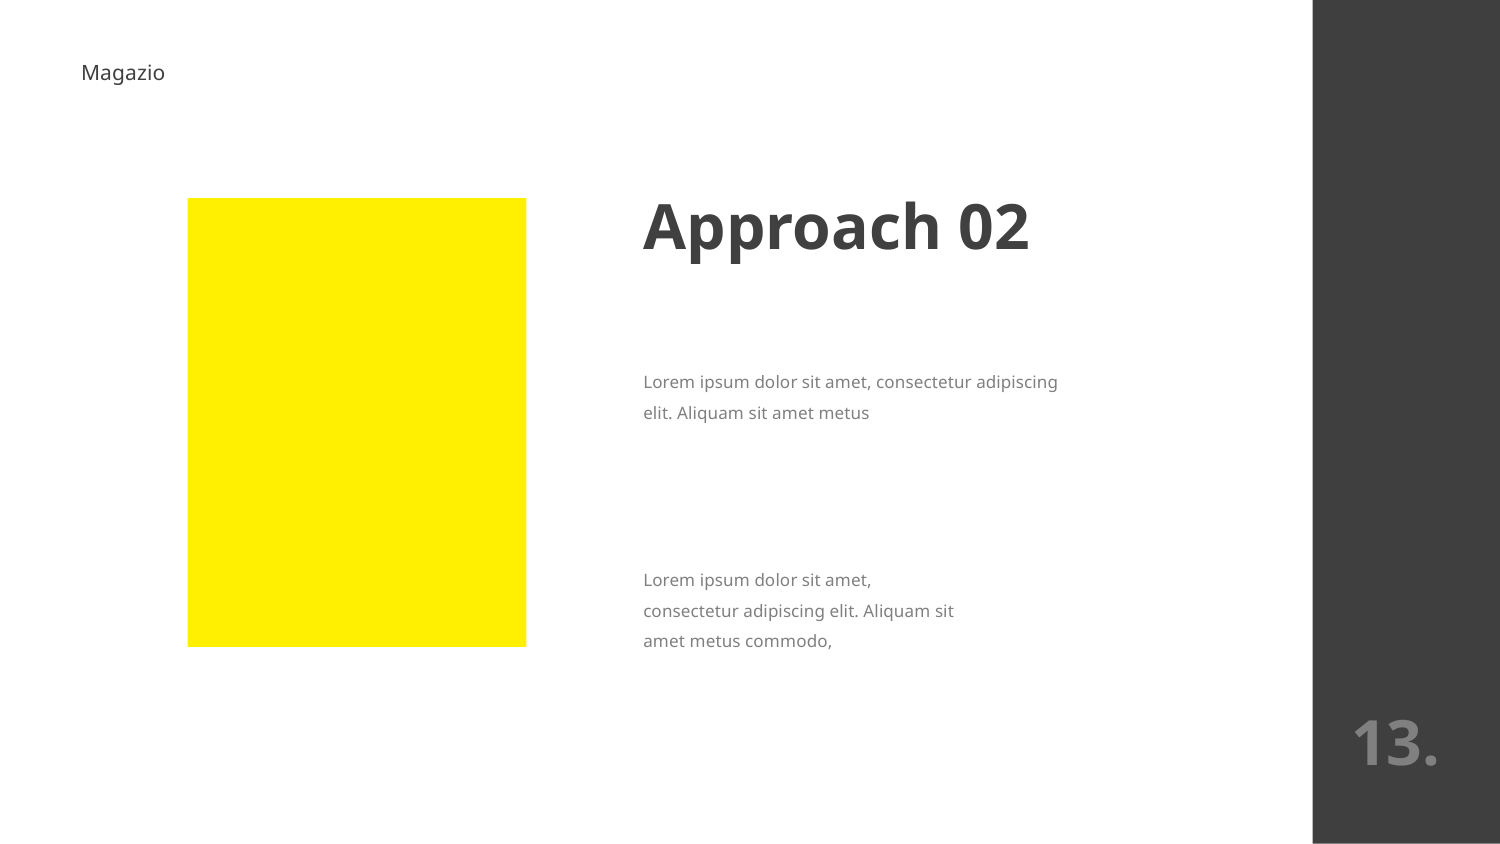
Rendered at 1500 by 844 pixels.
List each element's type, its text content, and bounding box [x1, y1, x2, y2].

text_box Approach 02 [628, 179, 1140, 269]
text_box 13. [1336, 695, 1500, 786]
text_box Lorem ipsum dolor sit amet, consectetur adipiscing elit. Aliquam sit amet metus commodo, [628, 551, 975, 659]
picture [187, 198, 527, 647]
text_box Magazio [66, 52, 257, 93]
text_box Lorem ipsum dolor sit amet, consectetur adipiscing elit. Aliquam sit amet metus [628, 353, 1086, 431]
